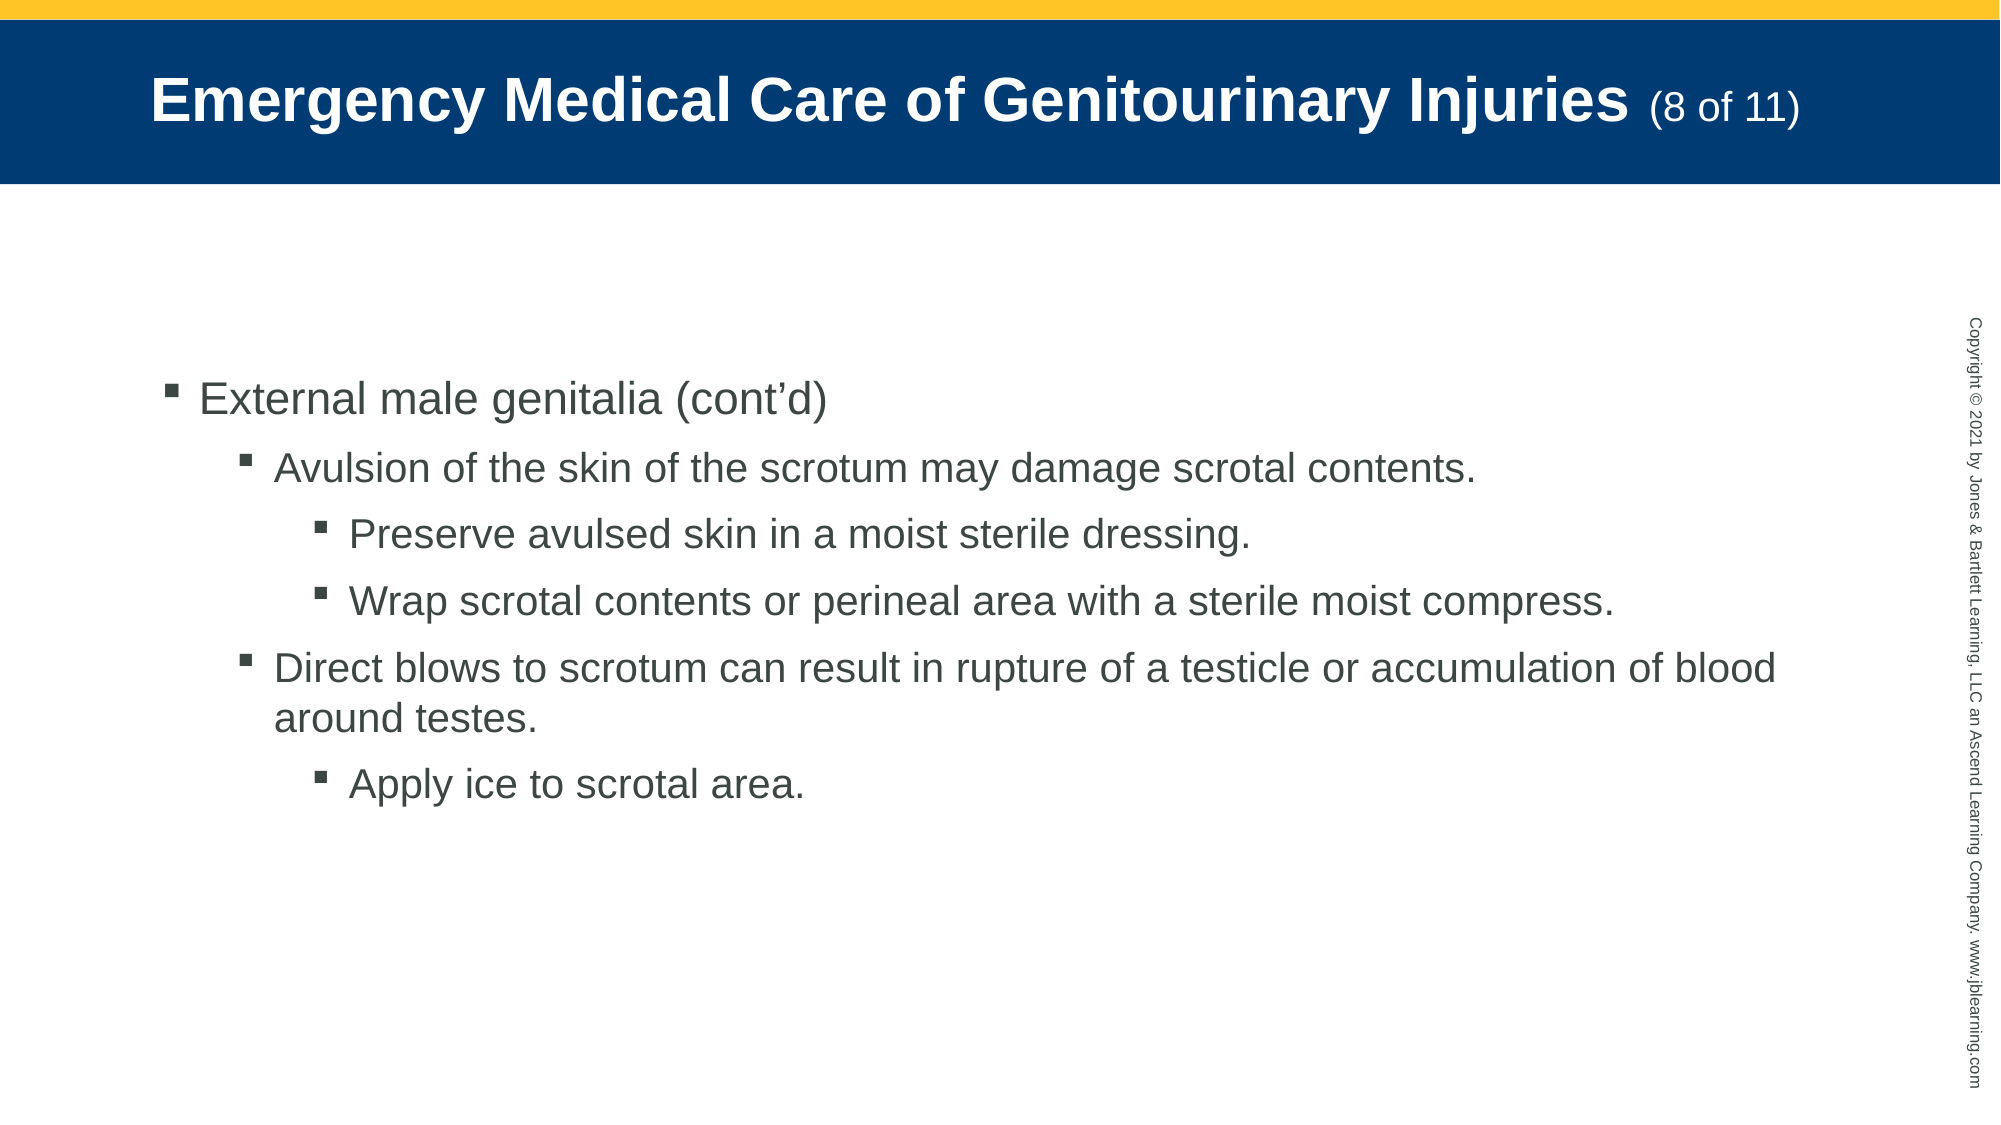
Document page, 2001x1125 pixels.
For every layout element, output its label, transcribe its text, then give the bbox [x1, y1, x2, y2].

title Emergency Medical Care of Genitourinary Injuries (8 of 11) [0, 19, 2000, 185]
list External male genitalia (cont’d) Avulsion of the skin of the scrotum may damage scrotal contents. Preserve avulsed skin in a moist sterile dressing. Wrap scrotal contents or perineal area with a sterile moist compress. Direct blows to scrotum can result in rupture of a testicle or accumulation of blood around testes. Apply ice to scrotal area. [146, 361, 1859, 1016]
